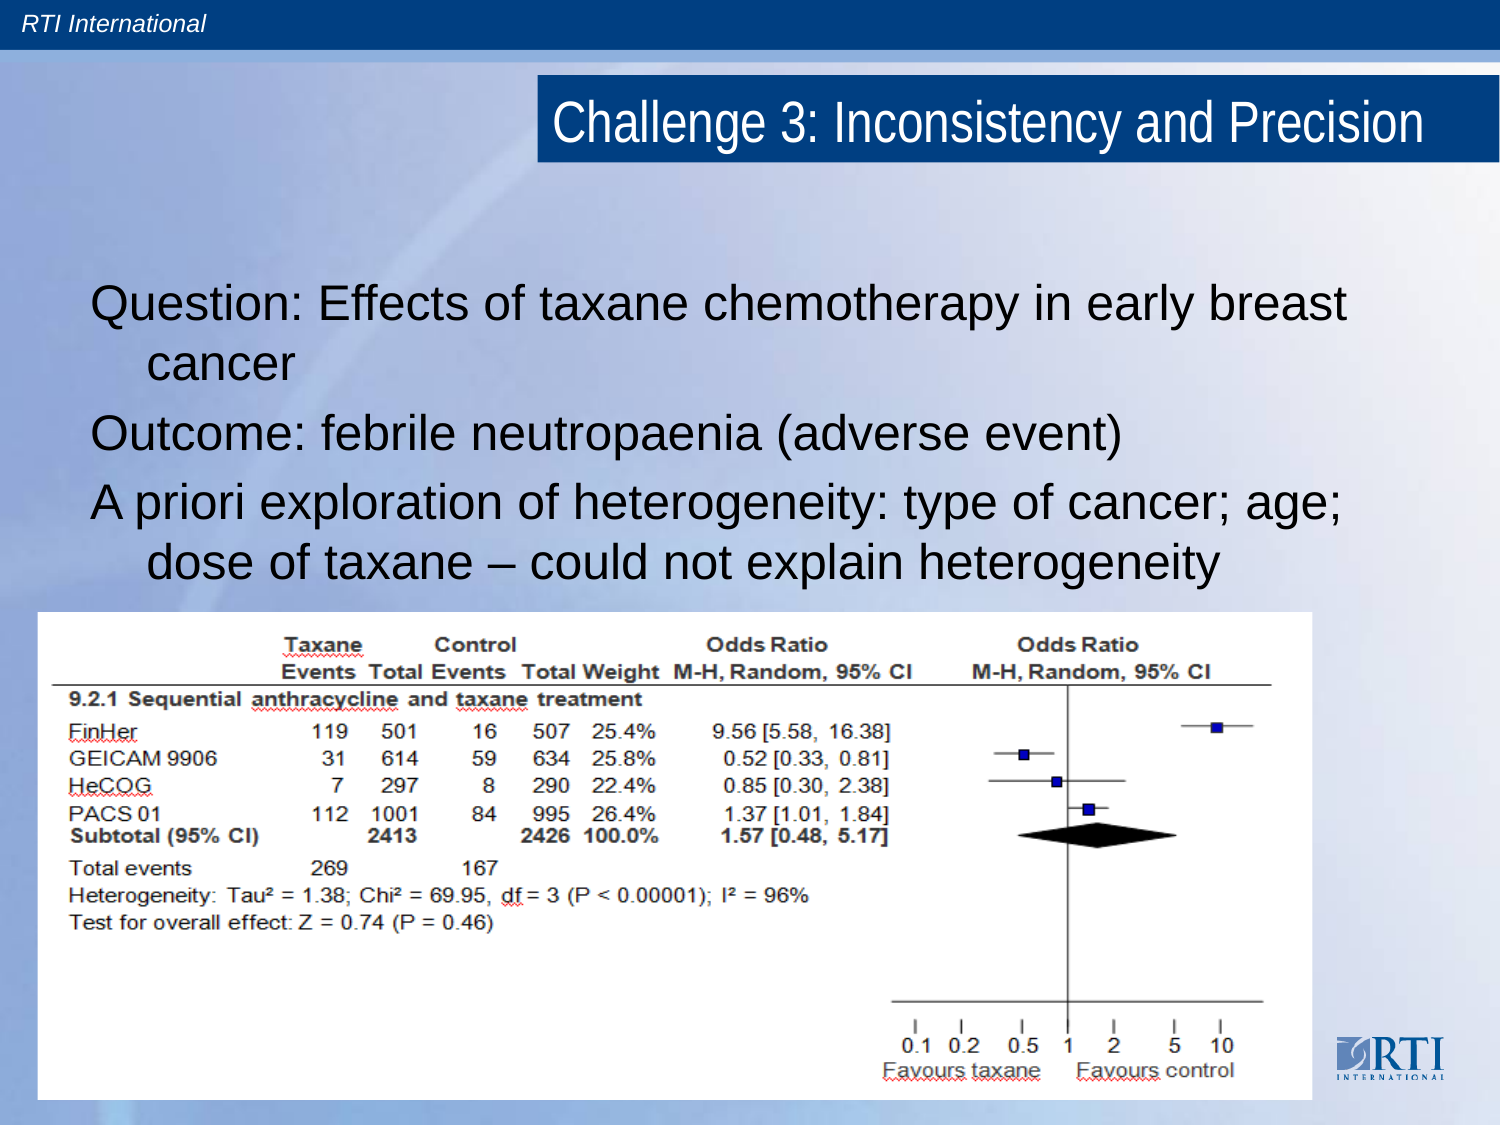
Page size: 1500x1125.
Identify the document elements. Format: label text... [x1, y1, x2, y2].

title Challenge 3: Inconsistency and Precision [537, 74, 1500, 163]
list Question: Effects of taxane chemotherapy in early breast cancer Outcome: febrile neutropaenia (adverse event) A priori exploration of heterogeneity: type of cancer; age; dose of taxane – could not explain heterogeneity [74, 262, 1426, 1006]
picture [0, 63, 1500, 1125]
